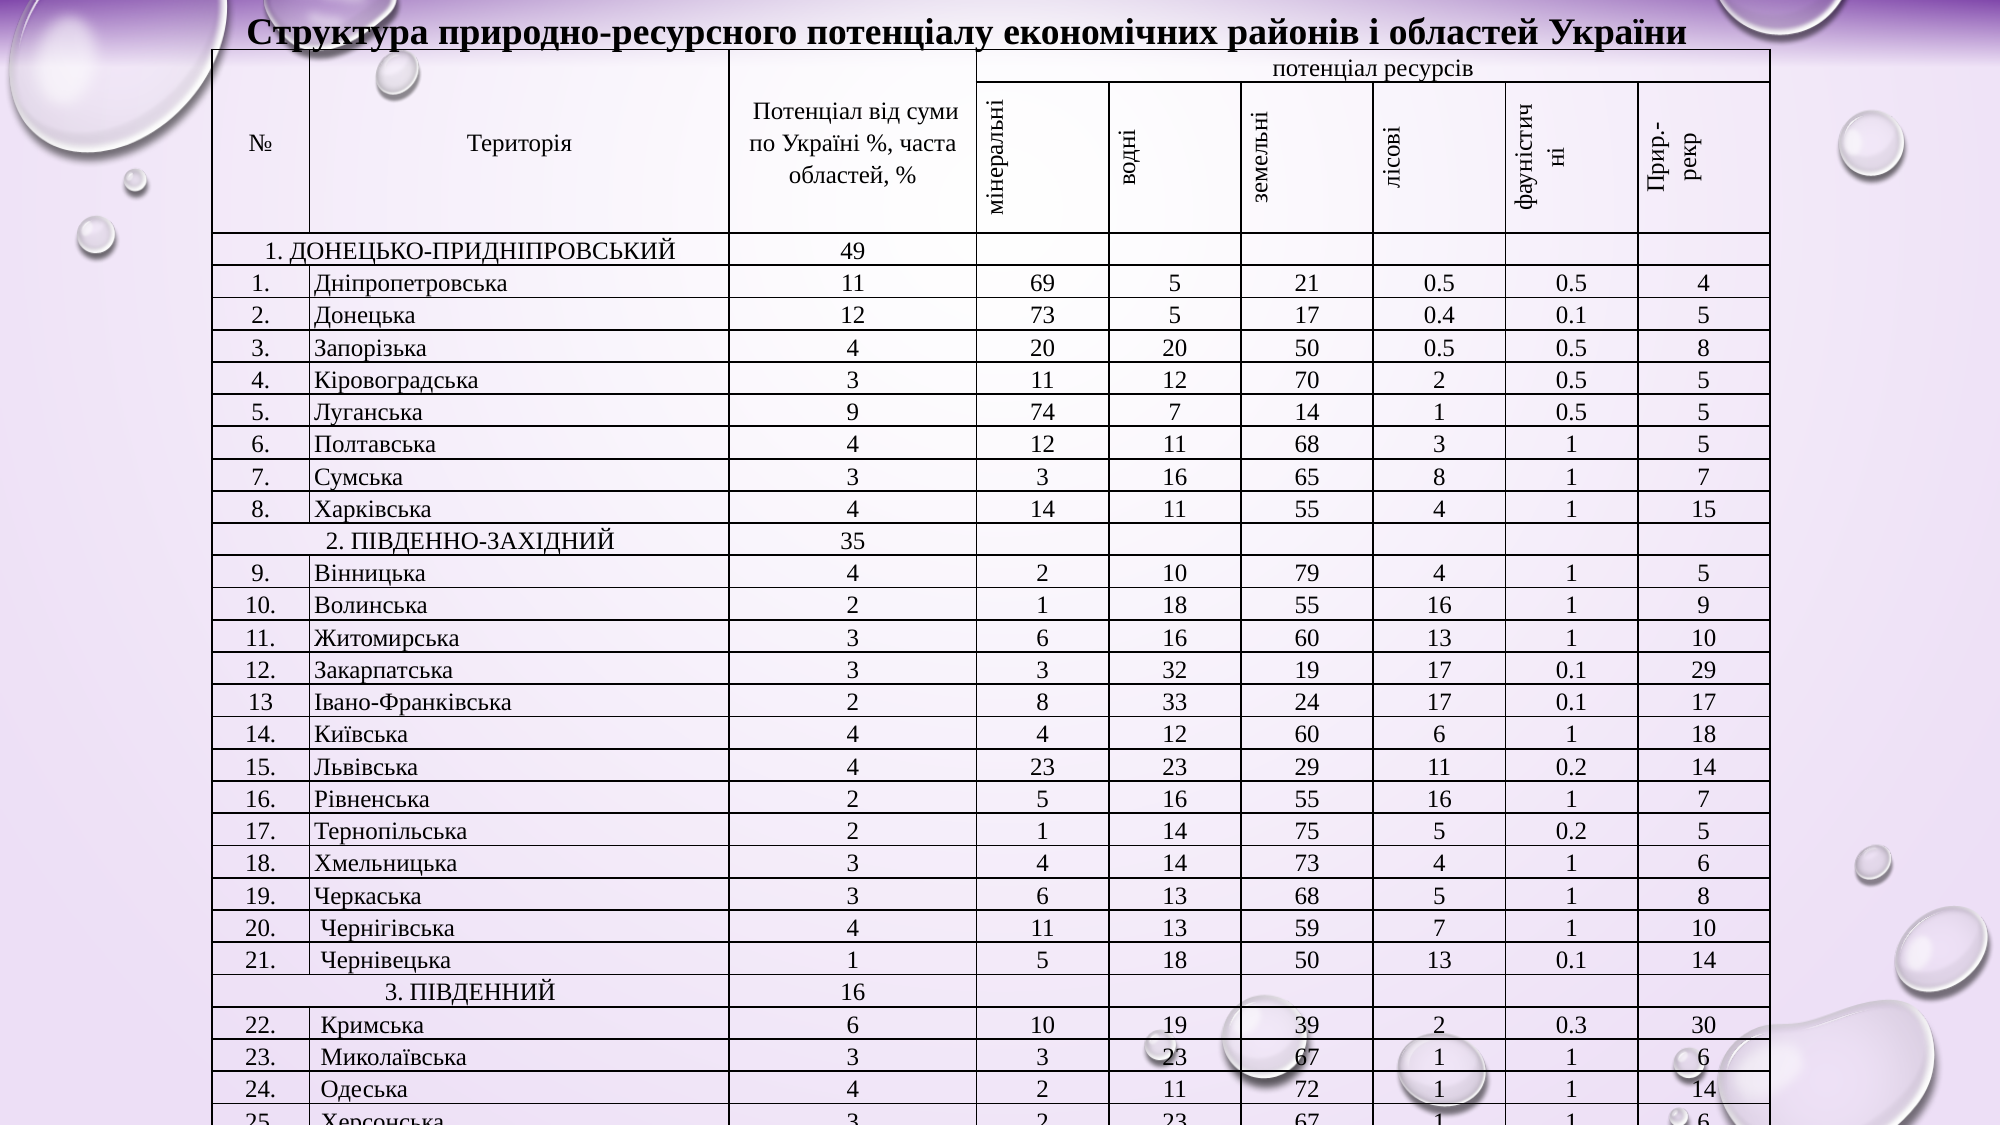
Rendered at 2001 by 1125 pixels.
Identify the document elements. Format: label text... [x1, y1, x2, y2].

picture [730, 1008, 976, 1038]
picture [1110, 524, 1240, 554]
picture [730, 298, 976, 329]
picture [1506, 750, 1637, 780]
picture [1374, 943, 1505, 974]
picture [310, 1008, 728, 1038]
picture [1242, 1040, 1372, 1070]
picture [1639, 427, 1769, 458]
picture [1506, 460, 1637, 490]
picture [341, 378, 346, 387]
picture [1639, 395, 1769, 425]
picture [977, 1072, 1108, 1103]
picture [977, 846, 1108, 877]
picture [1374, 234, 1505, 264]
picture [1242, 556, 1372, 587]
picture [977, 814, 1108, 845]
picture [1639, 975, 1769, 1006]
picture [1242, 524, 1372, 554]
picture [310, 750, 728, 780]
text_box Структура природно-ресурсного потенціалу економічних районів і областей України [211, 0, 1723, 60]
picture [0, 0, 211, 1125]
picture [310, 621, 728, 651]
picture [310, 879, 728, 909]
picture [213, 814, 309, 845]
picture [1639, 556, 1769, 587]
picture [1374, 266, 1505, 297]
picture [977, 524, 1108, 554]
picture [1374, 750, 1505, 780]
picture [1506, 363, 1637, 393]
picture [1374, 685, 1505, 716]
picture [1506, 621, 1637, 651]
picture [213, 524, 728, 554]
picture [310, 814, 728, 845]
picture [1506, 717, 1637, 748]
picture [730, 750, 976, 780]
picture [1506, 395, 1637, 425]
picture [1242, 1104, 1372, 1125]
picture [977, 266, 1108, 297]
picture [977, 1008, 1108, 1038]
picture [977, 717, 1108, 748]
picture [1639, 911, 1769, 941]
picture [730, 427, 976, 458]
picture [310, 1072, 728, 1103]
picture [1242, 83, 1372, 232]
picture [421, 388, 431, 393]
picture [1639, 782, 1769, 812]
picture [730, 911, 976, 941]
picture [977, 50, 1769, 81]
picture [1242, 943, 1372, 974]
picture [213, 60, 309, 232]
picture [977, 331, 1108, 361]
picture [213, 556, 309, 587]
picture [1506, 298, 1637, 329]
picture [1639, 814, 1769, 845]
picture [351, 926, 356, 935]
picture [213, 460, 309, 490]
picture [1110, 492, 1240, 522]
picture [310, 556, 728, 587]
picture [310, 298, 728, 329]
picture [213, 234, 728, 264]
picture [1110, 266, 1240, 297]
picture [1242, 492, 1372, 522]
picture [1242, 234, 1372, 264]
picture [396, 534, 404, 548]
picture [1110, 331, 1240, 361]
picture [730, 363, 976, 393]
picture [1387, 66, 1392, 75]
picture [1506, 943, 1637, 974]
picture [1506, 846, 1637, 877]
picture [977, 1104, 1108, 1125]
picture [1374, 814, 1505, 845]
picture [1506, 782, 1637, 812]
picture [977, 621, 1108, 651]
picture [1242, 460, 1372, 490]
picture [730, 331, 976, 361]
picture [977, 750, 1108, 780]
picture [310, 266, 728, 297]
picture [213, 1072, 309, 1103]
picture [1639, 685, 1769, 716]
picture [1110, 395, 1240, 425]
picture [1110, 814, 1240, 845]
picture [977, 943, 1108, 974]
picture [730, 943, 976, 974]
picture [1639, 1104, 1769, 1125]
picture [1374, 556, 1505, 587]
picture [310, 363, 728, 393]
picture [213, 911, 309, 941]
picture [1242, 363, 1372, 393]
picture [1506, 1072, 1637, 1103]
picture [310, 846, 728, 877]
picture [1639, 492, 1769, 522]
picture [213, 943, 309, 974]
picture [310, 1104, 728, 1125]
picture [310, 653, 728, 683]
picture [1242, 395, 1372, 425]
picture [1242, 750, 1372, 780]
picture [213, 1008, 309, 1038]
picture [1110, 685, 1240, 716]
picture [213, 298, 309, 329]
picture [1639, 331, 1769, 361]
picture [977, 685, 1108, 716]
picture [977, 363, 1108, 393]
picture [1110, 588, 1240, 619]
picture [405, 636, 410, 645]
picture [1110, 556, 1240, 587]
picture [1506, 1104, 1637, 1125]
picture [730, 1072, 976, 1103]
picture [730, 685, 976, 716]
picture [1110, 460, 1240, 490]
picture [310, 588, 728, 619]
picture [1110, 83, 1240, 232]
picture [1374, 460, 1505, 490]
picture [310, 911, 728, 941]
picture [213, 395, 309, 425]
picture [1506, 685, 1637, 716]
picture [1110, 1008, 1240, 1038]
picture [1506, 588, 1637, 619]
picture [730, 395, 976, 425]
picture [1374, 782, 1505, 812]
picture [1639, 879, 1769, 909]
picture [1110, 653, 1240, 683]
picture [1506, 266, 1637, 297]
picture [1506, 331, 1637, 361]
picture [1242, 975, 1372, 1006]
picture [347, 507, 352, 516]
picture [1110, 234, 1240, 264]
picture [1435, 66, 1440, 75]
picture [1374, 363, 1505, 393]
picture [1506, 524, 1637, 554]
picture [213, 846, 309, 877]
picture [1506, 427, 1637, 458]
picture [310, 685, 728, 716]
picture [1110, 782, 1240, 812]
picture [1506, 1008, 1637, 1038]
picture [310, 943, 728, 974]
picture [1242, 782, 1372, 812]
picture [341, 1023, 346, 1032]
picture [213, 717, 309, 748]
picture [1242, 814, 1372, 845]
picture [1506, 234, 1637, 264]
picture [1506, 975, 1637, 1006]
picture [730, 782, 976, 812]
picture [730, 975, 976, 1006]
picture [213, 782, 309, 812]
picture [367, 346, 372, 355]
picture [1374, 427, 1505, 458]
picture [1506, 879, 1637, 909]
picture [1506, 556, 1637, 587]
picture [1374, 846, 1505, 877]
picture [1110, 879, 1240, 909]
picture [1242, 911, 1372, 941]
picture [1110, 1104, 1240, 1125]
picture [1374, 1040, 1505, 1070]
picture [1242, 653, 1372, 683]
picture [1110, 717, 1240, 748]
picture [310, 395, 728, 425]
picture [1110, 427, 1240, 458]
picture [1639, 363, 1769, 393]
picture [310, 427, 728, 458]
picture [1639, 943, 1769, 974]
picture [730, 846, 976, 877]
picture [1242, 685, 1372, 716]
picture [1639, 524, 1769, 554]
picture [544, 549, 558, 554]
picture [977, 460, 1108, 490]
picture [290, 259, 304, 264]
picture [730, 234, 976, 264]
picture [1374, 83, 1505, 232]
picture [1242, 621, 1372, 651]
picture [1242, 846, 1372, 877]
picture [310, 1040, 728, 1070]
picture [977, 879, 1108, 909]
picture [1242, 1008, 1372, 1038]
picture [1374, 492, 1505, 522]
picture [1374, 975, 1505, 1006]
picture [977, 427, 1108, 458]
picture [730, 653, 976, 683]
picture [1374, 1008, 1505, 1038]
picture [1110, 750, 1240, 780]
picture [213, 879, 309, 909]
picture [310, 331, 728, 361]
picture [1639, 621, 1769, 651]
picture [213, 492, 309, 522]
picture [1110, 1072, 1240, 1103]
picture [977, 1040, 1108, 1070]
picture [486, 244, 494, 258]
picture [1723, 0, 2000, 1125]
picture [1639, 1072, 1769, 1103]
picture [977, 234, 1108, 264]
picture [730, 492, 976, 522]
picture [393, 549, 407, 554]
picture [1242, 427, 1372, 458]
picture [1110, 621, 1240, 651]
picture [310, 782, 728, 812]
picture [310, 60, 728, 232]
picture [977, 298, 1108, 329]
picture [213, 266, 309, 297]
picture [1506, 653, 1637, 683]
picture [1110, 1040, 1240, 1070]
picture [364, 668, 369, 677]
picture [1639, 266, 1769, 297]
picture [1374, 1072, 1505, 1103]
picture [213, 621, 309, 651]
picture [547, 534, 555, 548]
picture [977, 492, 1108, 522]
picture [1374, 395, 1505, 425]
picture [1110, 846, 1240, 877]
picture [213, 427, 309, 458]
picture [1110, 943, 1240, 974]
picture [730, 1104, 976, 1125]
picture [1242, 1072, 1372, 1103]
picture [213, 1040, 309, 1070]
picture [1242, 331, 1372, 361]
picture [1374, 653, 1505, 683]
picture [1639, 460, 1769, 490]
picture [1506, 911, 1637, 941]
picture [1639, 298, 1769, 329]
picture [1506, 814, 1637, 845]
picture [1374, 879, 1505, 909]
picture [293, 244, 301, 258]
picture [213, 1104, 309, 1125]
picture [1639, 1008, 1769, 1038]
picture [730, 588, 976, 619]
picture [1639, 234, 1769, 264]
picture [730, 556, 976, 587]
picture [730, 1040, 976, 1070]
picture [310, 717, 728, 748]
picture [310, 492, 728, 522]
picture [730, 524, 976, 554]
picture [1639, 750, 1769, 780]
picture [1374, 588, 1505, 619]
picture [213, 331, 309, 361]
picture [1506, 83, 1637, 232]
picture [1639, 588, 1769, 619]
picture [213, 653, 309, 683]
picture [730, 717, 976, 748]
picture [213, 588, 309, 619]
picture [1110, 363, 1240, 393]
picture [977, 588, 1108, 619]
picture [1110, 975, 1240, 1006]
picture [1242, 717, 1372, 748]
picture [213, 685, 309, 716]
picture [1374, 717, 1505, 748]
picture [977, 782, 1108, 812]
picture [1374, 1104, 1505, 1125]
picture [401, 378, 406, 387]
picture [1639, 1040, 1769, 1070]
picture [1639, 846, 1769, 877]
picture [730, 814, 976, 845]
picture [977, 556, 1108, 587]
picture [730, 60, 976, 232]
picture [1506, 492, 1637, 522]
picture [1374, 298, 1505, 329]
picture [977, 83, 1108, 232]
picture [1639, 83, 1769, 232]
picture [730, 460, 976, 490]
picture [730, 879, 976, 909]
picture [310, 460, 728, 490]
picture [213, 975, 728, 1006]
picture [1374, 331, 1505, 361]
picture [1110, 911, 1240, 941]
picture [1242, 879, 1372, 909]
picture [977, 911, 1108, 941]
picture [1374, 621, 1505, 651]
picture [977, 395, 1108, 425]
picture [1242, 588, 1372, 619]
picture [730, 266, 976, 297]
picture [1242, 266, 1372, 297]
picture [1374, 524, 1505, 554]
picture [213, 363, 309, 393]
picture [730, 621, 976, 651]
picture [483, 259, 497, 264]
picture [213, 750, 309, 780]
picture [345, 894, 350, 903]
picture [1374, 911, 1505, 941]
picture [977, 975, 1108, 1006]
picture [1639, 653, 1769, 683]
picture [1242, 298, 1372, 329]
picture [1639, 717, 1769, 748]
picture [1110, 298, 1240, 329]
picture [977, 653, 1108, 683]
picture [1506, 1040, 1637, 1070]
